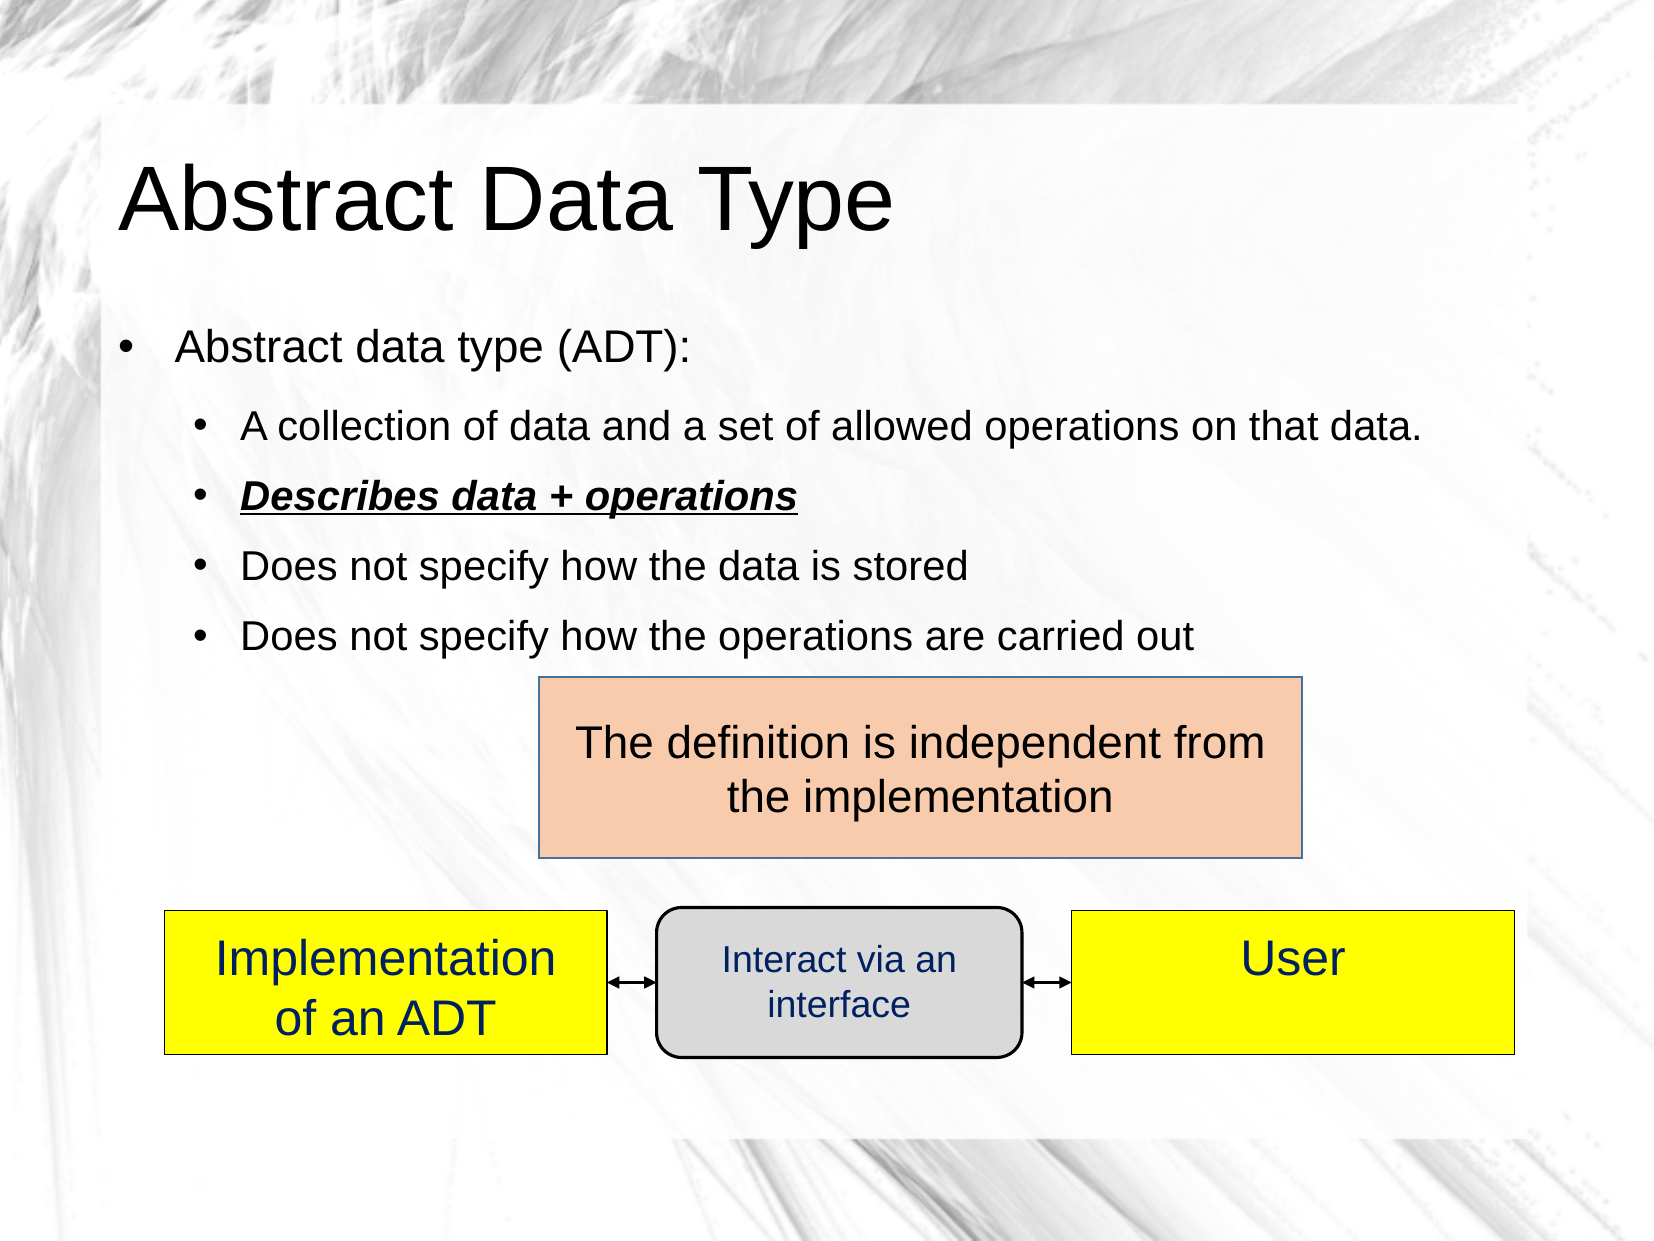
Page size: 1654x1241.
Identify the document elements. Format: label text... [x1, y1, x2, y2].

text_box User [1071, 910, 1515, 1055]
text_box Implementation of an ADT [164, 910, 607, 1055]
text_box Interact via an interface [665, 942, 1014, 1018]
text_box [656, 907, 1023, 1058]
title Abstract Data Type [118, 112, 1506, 281]
text_box The definition is independent from the implementation [539, 676, 1302, 858]
list Abstract data type (ADT): A collection of data and a set of allowed operations on that data. Describes data + operations Does not specify how the data is stored Does not specify how the operations are carried out [118, 319, 1571, 1109]
picture [0, 0, 1654, 1241]
